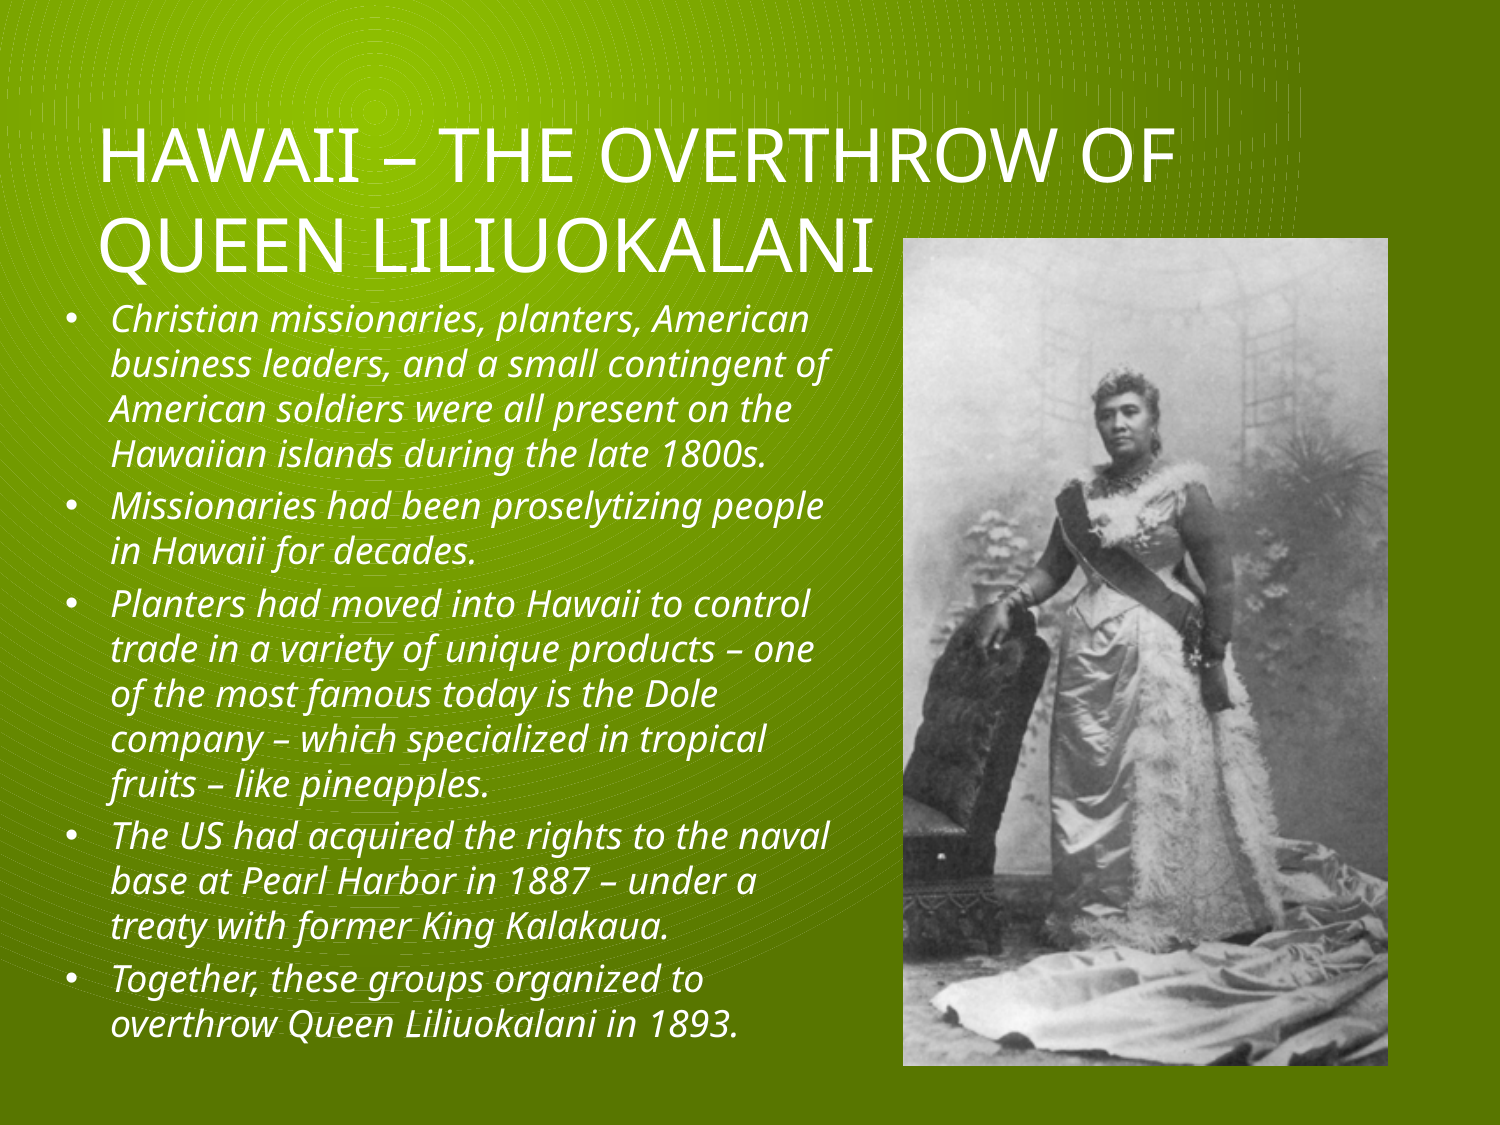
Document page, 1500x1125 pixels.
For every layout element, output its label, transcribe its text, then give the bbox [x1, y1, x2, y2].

title Hawaii – the overthrow of Queen Liliuokalani [81, 99, 1350, 275]
list Christian missionaries, planters, American business leaders, and a small contingent of American soldiers were all present on the Hawaiian islands during the late 1800s. Missionaries had been proselytizing people in Hawaii for decades. Planters had moved into Hawaii to control trade in a variety of unique products – one of the most famous today is the Dole company – which specialized in tropical fruits – like pineapples. The US had acquired the rights to the naval base at Pearl Harbor in 1887 – under a treaty with former King Kalakaua. Together, these groups organized to overthrow Queen Liliuokalani in 1893. [50, 287, 863, 1063]
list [903, 238, 1388, 1067]
